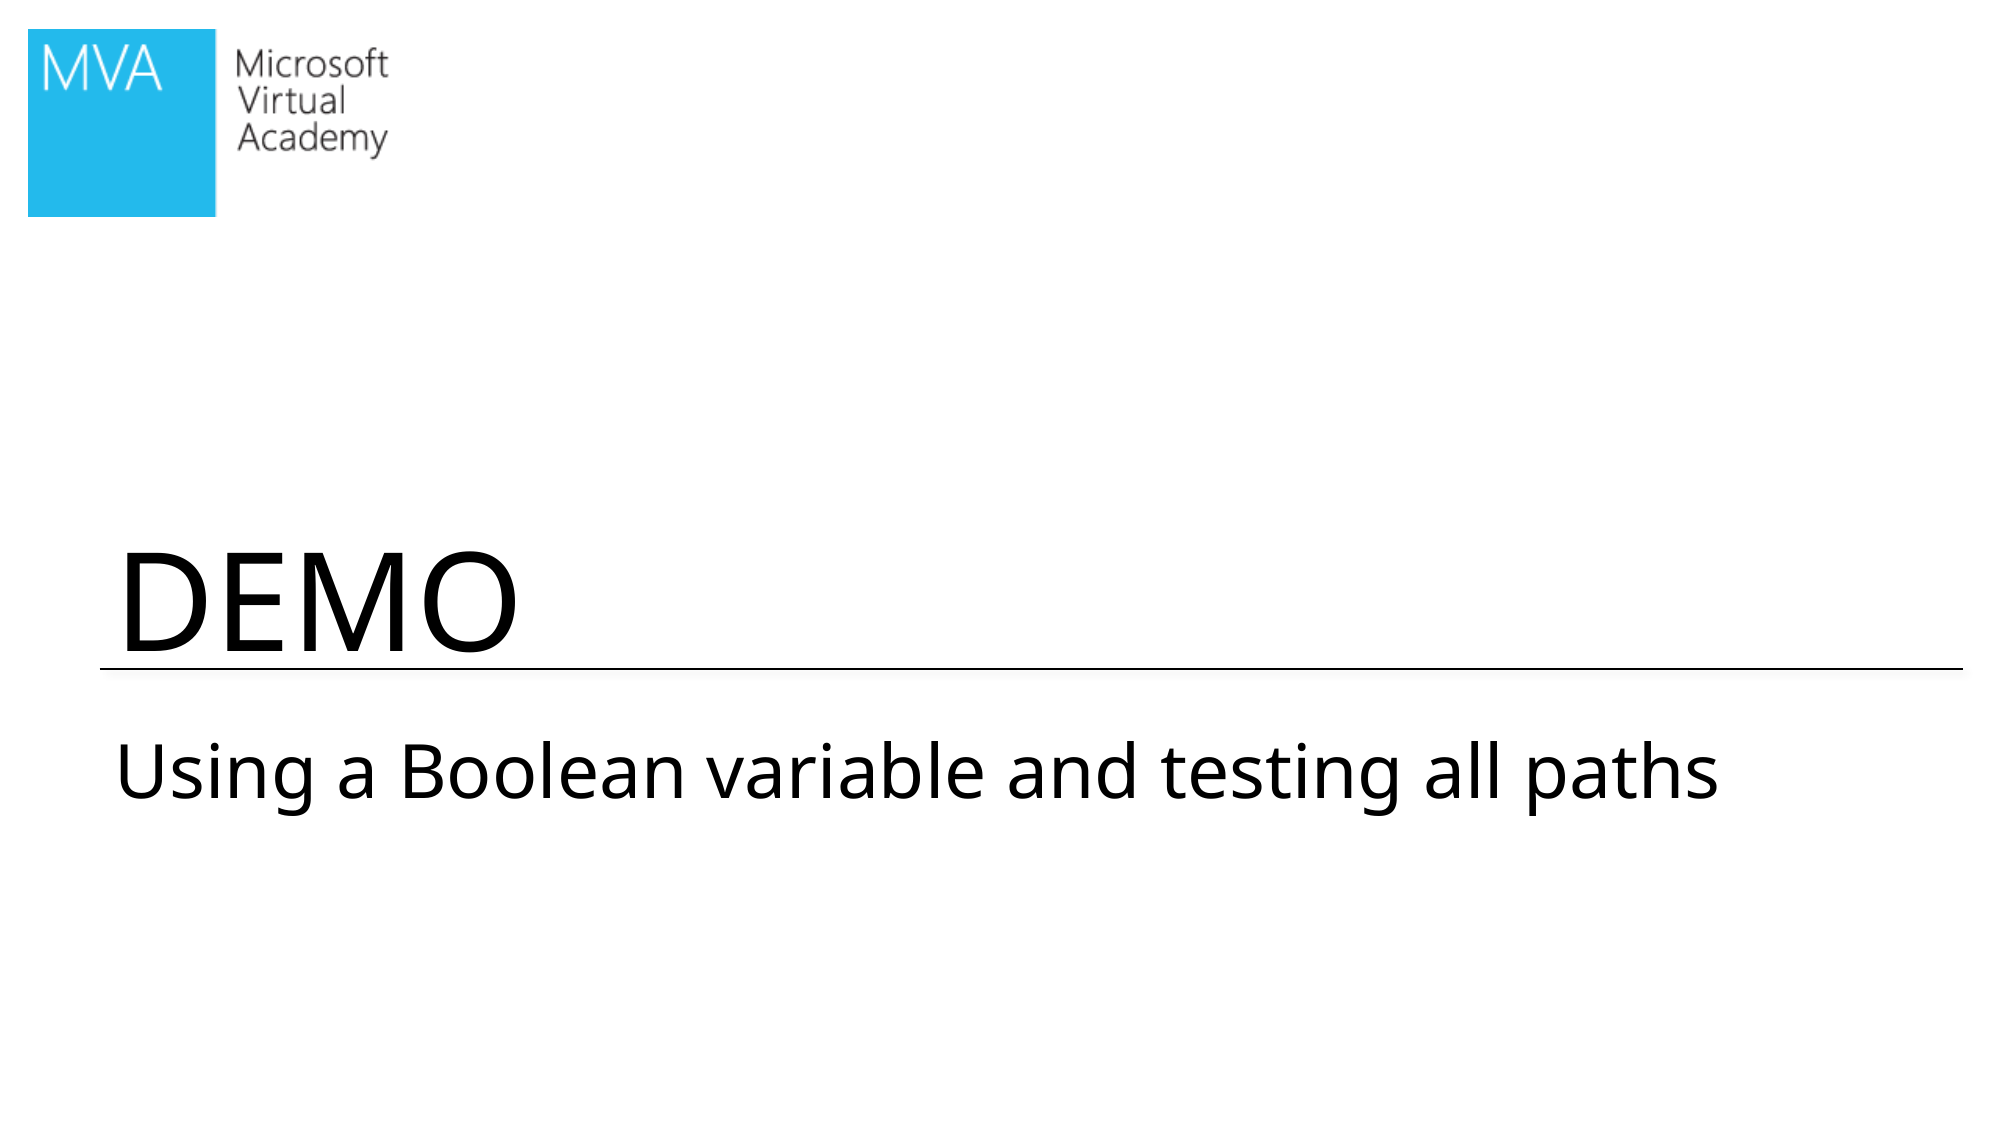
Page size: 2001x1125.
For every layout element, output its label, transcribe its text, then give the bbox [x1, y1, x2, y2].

picture [28, 29, 497, 217]
title Using a Boolean variable and testing all paths [99, 733, 1976, 1009]
